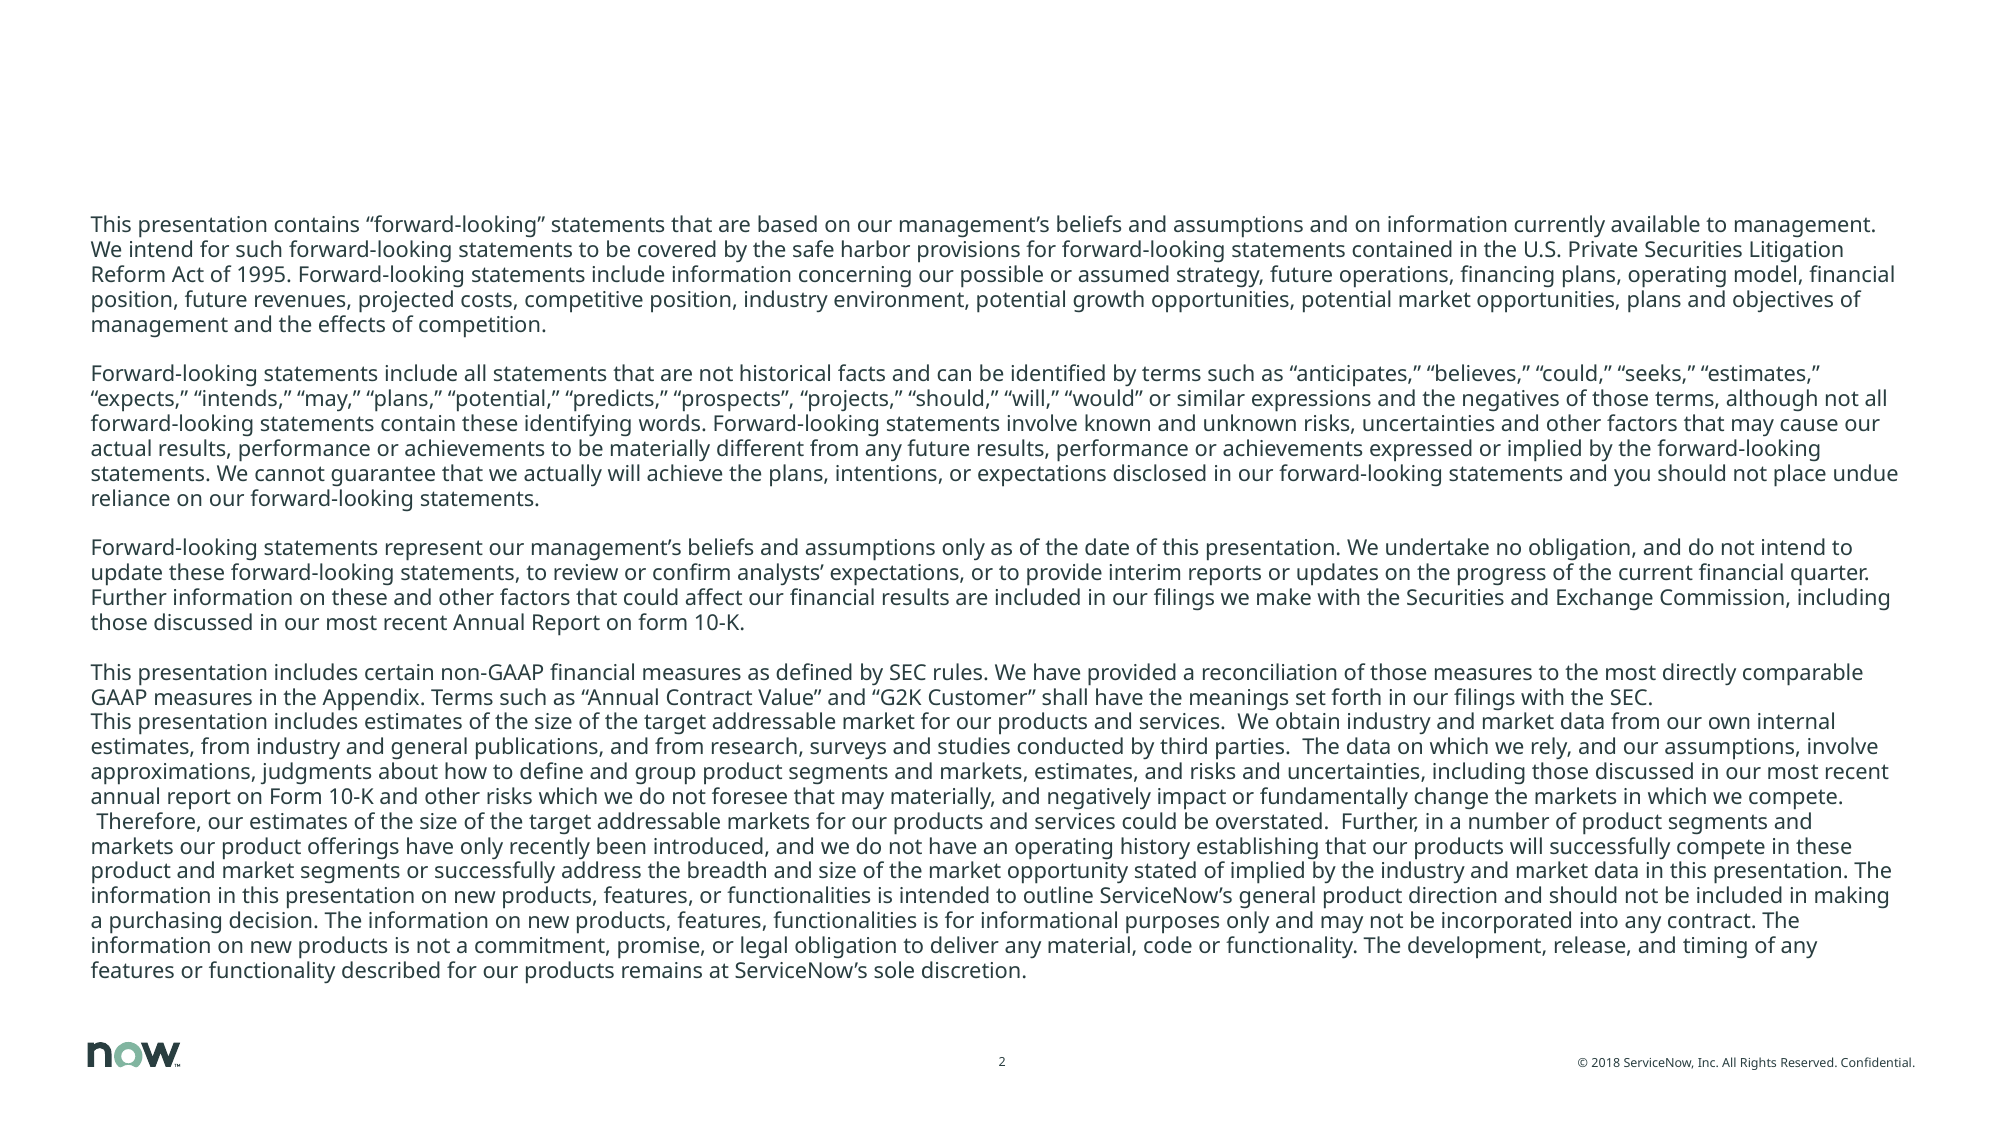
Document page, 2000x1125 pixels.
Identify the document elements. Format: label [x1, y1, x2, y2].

text_box [1372, 689, 1403, 750]
